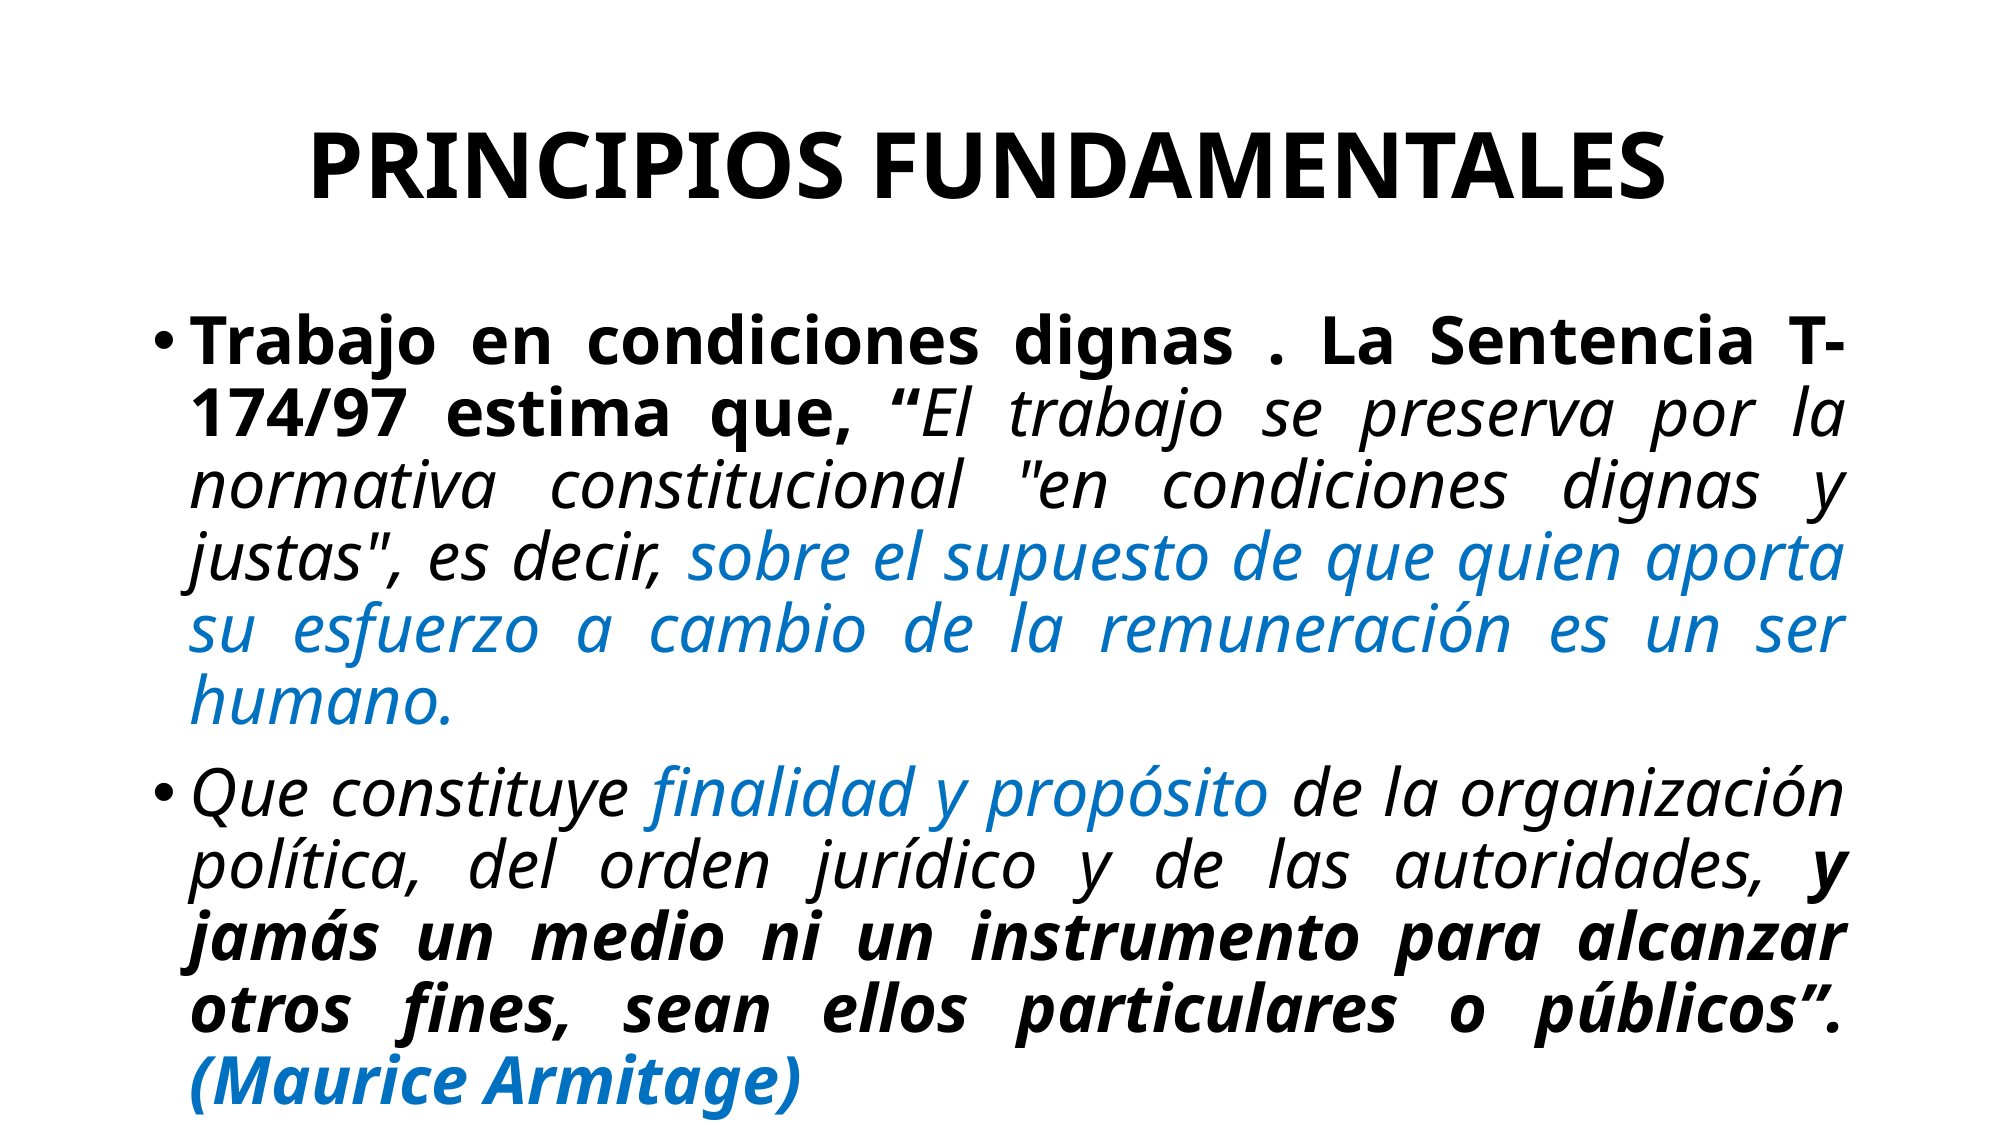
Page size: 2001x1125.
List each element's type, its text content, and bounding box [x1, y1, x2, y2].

list Trabajo en condiciones dignas . La Sentencia T-174/97 estima que, “El trabajo se preserva por la normativa constitucional "en condiciones dignas y justas", es decir, sobre el supuesto de que quien aporta su esfuerzo a cambio de la remuneración es un ser humano. Que constituye finalidad y propósito de la organización política, del orden jurídico y de las autoridades, y jamás un medio ni un instrumento para alcanzar otros fines, sean ellos particulares o públicos”. (Maurice Armitage) [137, 299, 1863, 1014]
title PRINCIPIOS FUNDAMENTALES [137, 59, 1863, 278]
